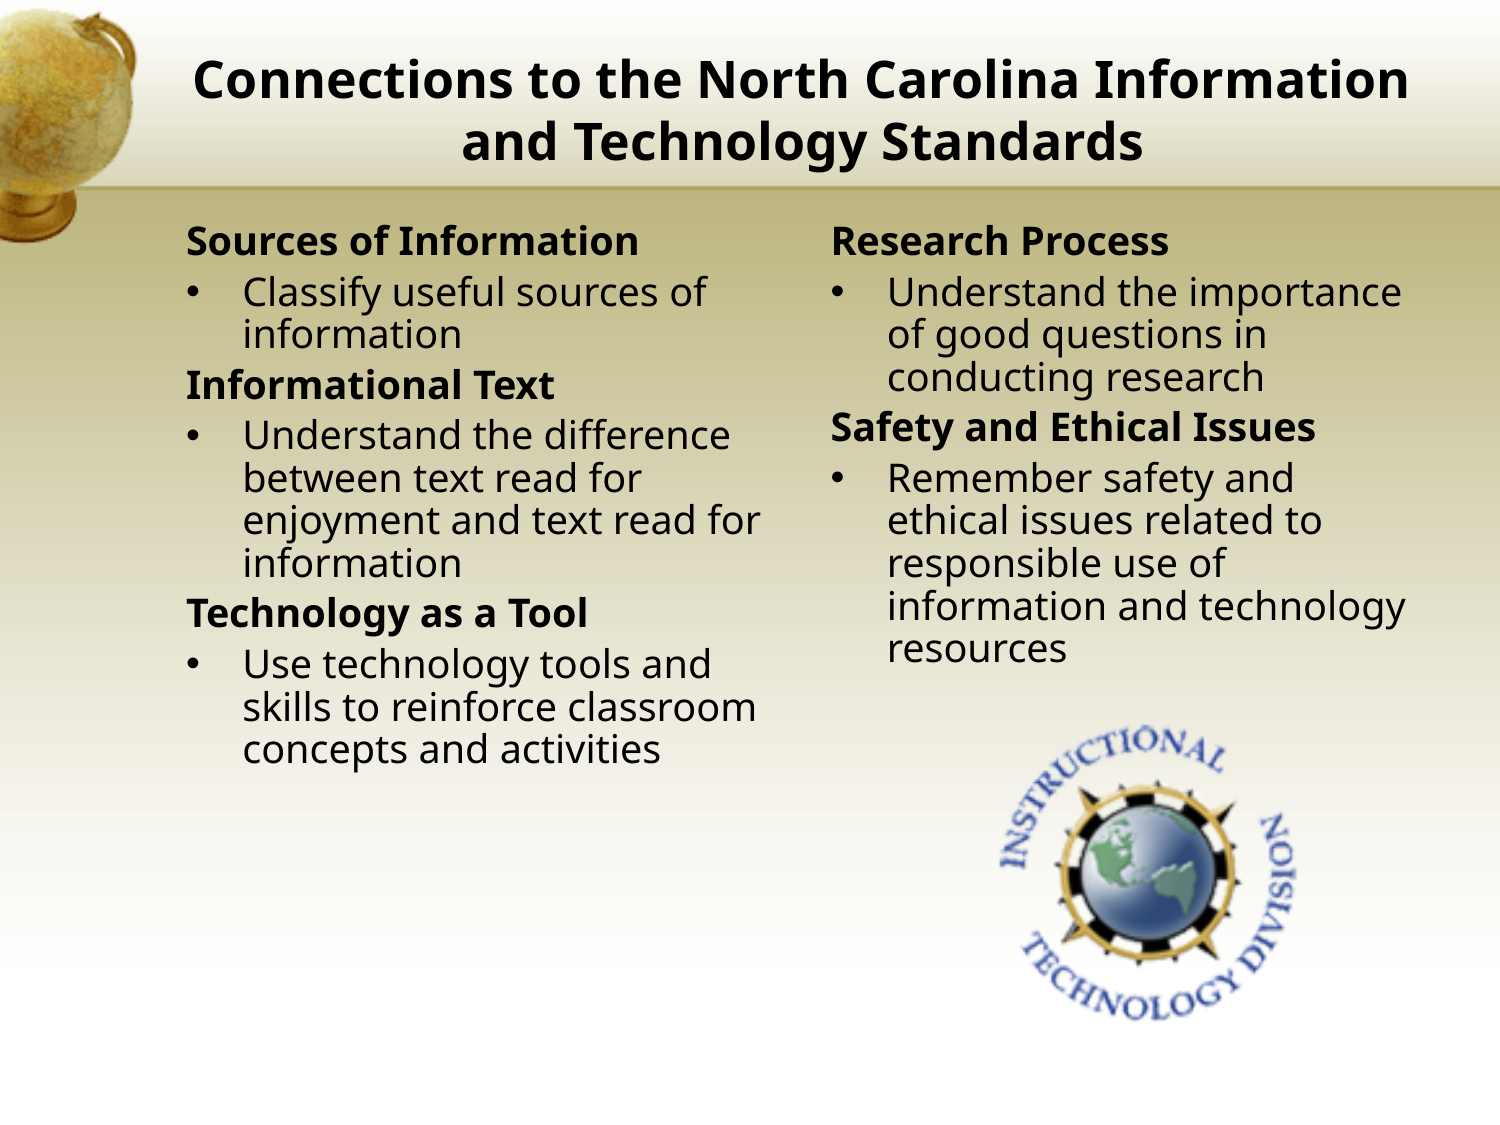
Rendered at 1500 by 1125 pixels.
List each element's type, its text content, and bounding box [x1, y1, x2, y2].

title Connections to the North Carolina Information and Technology Standards [171, 36, 1436, 179]
list Research Process Understand the importance of good questions in conducting research Safety and Ethical Issues Remember safety and ethical issues related to responsible use of information and technology resources [815, 214, 1436, 1018]
list Sources of Information Classify useful sources of information Informational Text Understand the difference between text read for enjoyment and text read for information Technology as a Tool Use technology tools and skills to reinforce classroom concepts and activities [171, 214, 791, 1018]
picture [0, 0, 1500, 1125]
